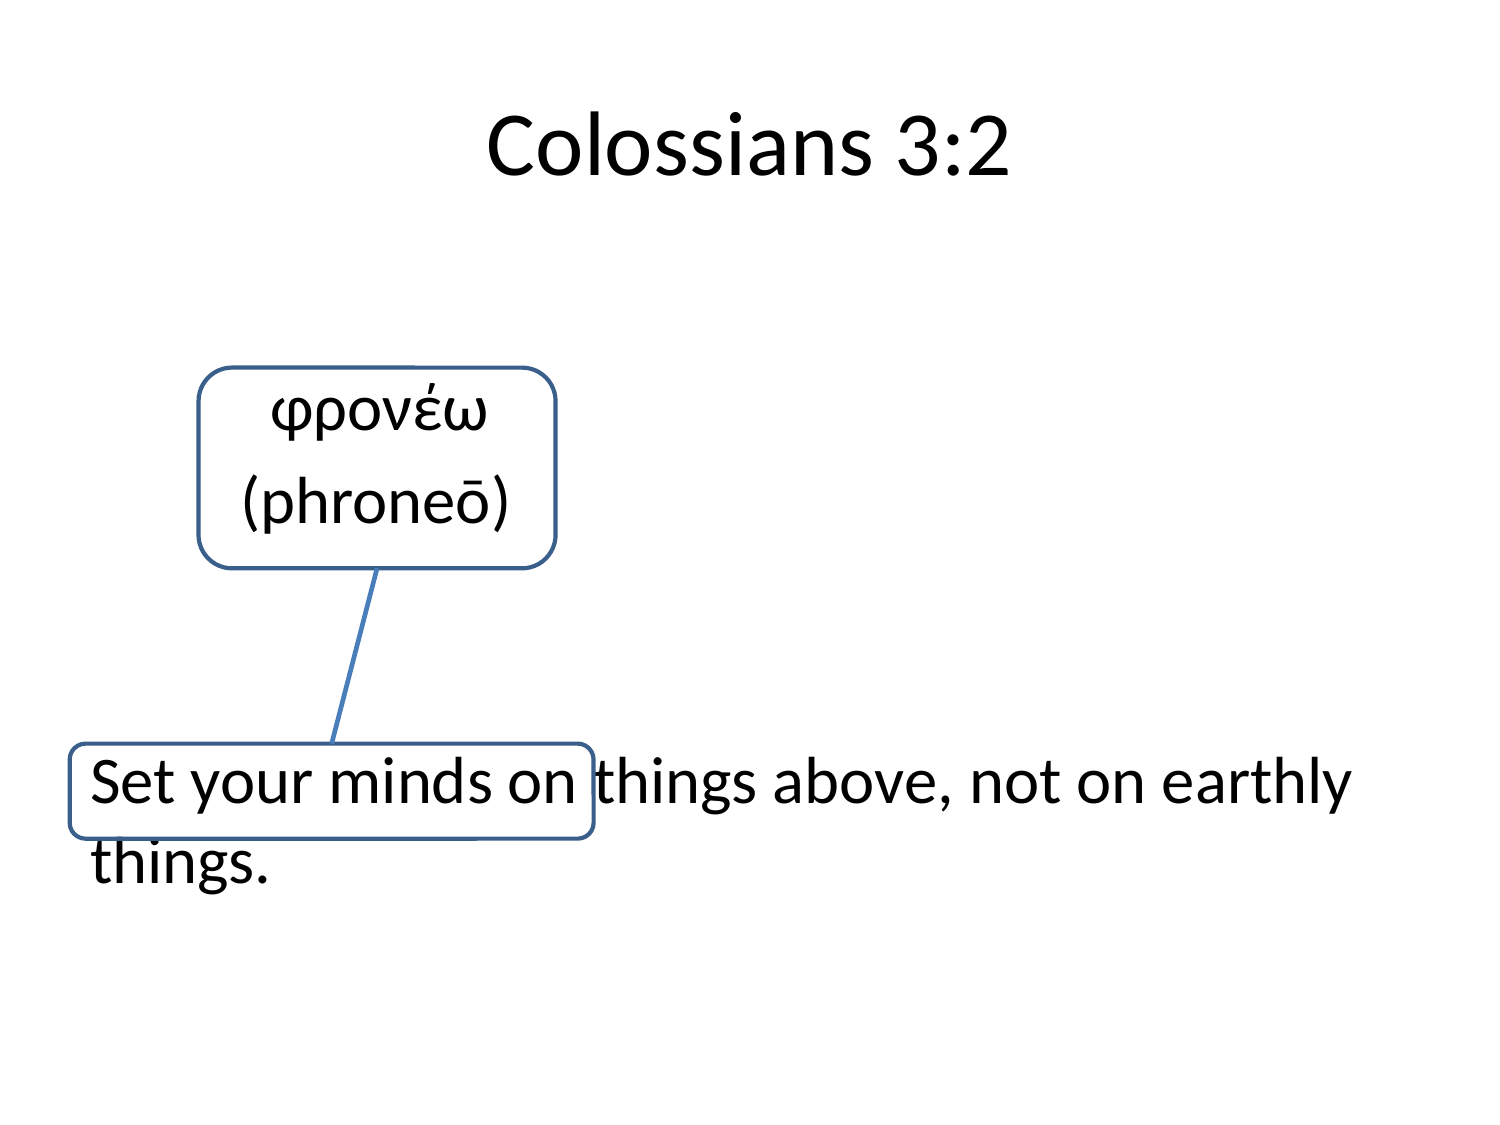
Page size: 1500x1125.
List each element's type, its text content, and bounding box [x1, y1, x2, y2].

list φρονέω (phroneō) Set your minds on things above, not on earthly things. [75, 262, 1425, 1005]
text_box [67, 741, 596, 841]
title Colossians 3:2 [75, 45, 1425, 233]
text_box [331, 568, 378, 744]
text_box [196, 365, 558, 571]
